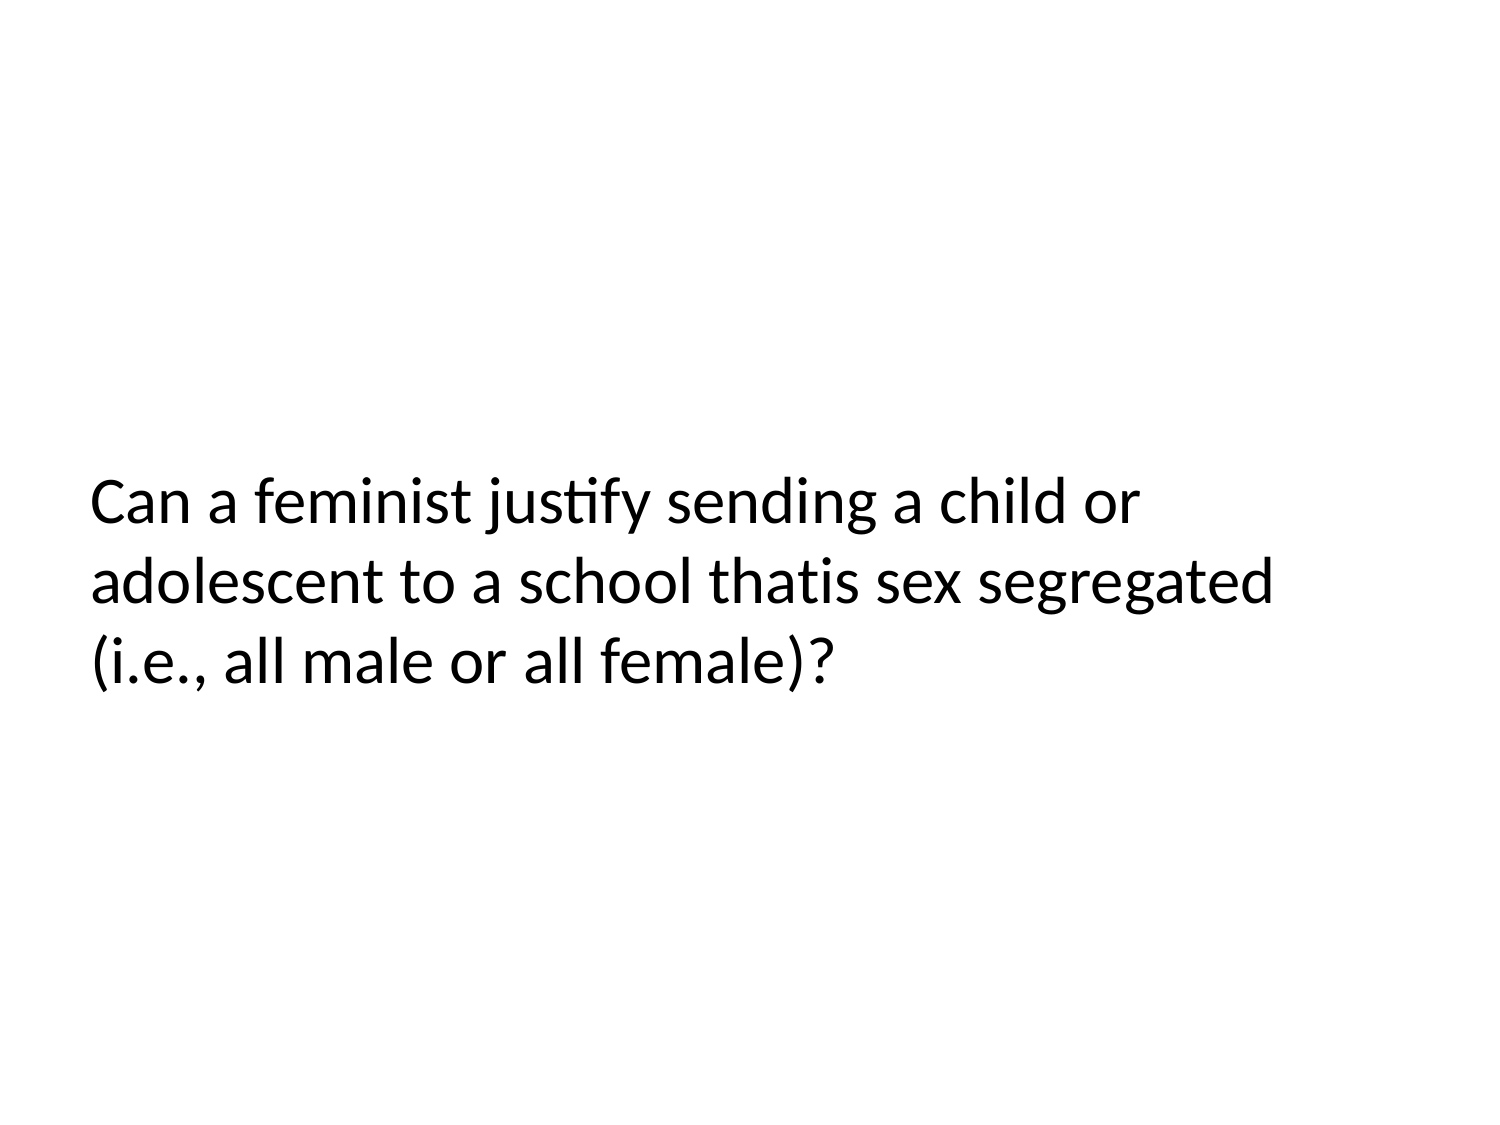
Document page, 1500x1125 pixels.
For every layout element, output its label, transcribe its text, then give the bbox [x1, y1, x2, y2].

list Can a feminist justify sending a child or adolescent to a school that is sex segregated (i.e., all male or all female)? [75, 262, 1425, 1005]
